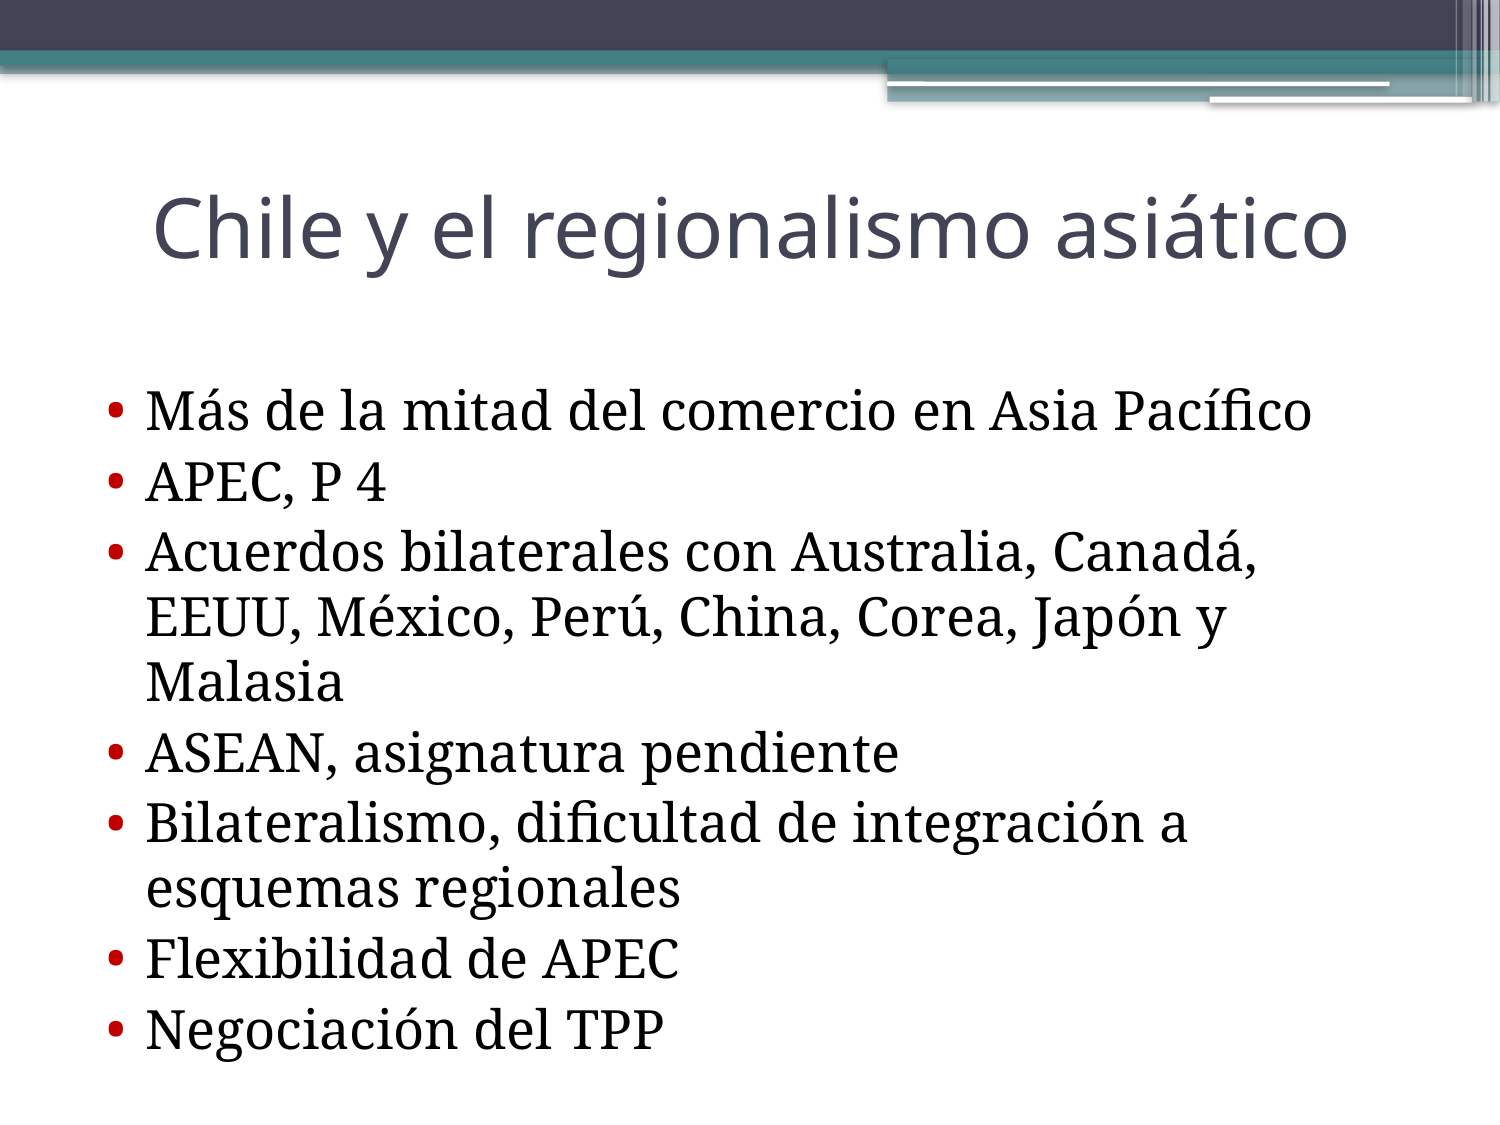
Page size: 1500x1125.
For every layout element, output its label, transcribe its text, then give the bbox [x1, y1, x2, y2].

list Más de la mitad del comercio en Asia Pacífico APEC, P 4 Acuerdos bilaterales con Australia, Canadá, EEUU, México, Perú, China, Corea, Japón y Malasia ASEAN, asignatura pendiente Bilateralismo, dificultad de integración a esquemas regionales Flexibilidad de APEC Negociación del TPP [75, 368, 1425, 1079]
title Chile y el regionalismo asiático [76, 137, 1427, 313]
